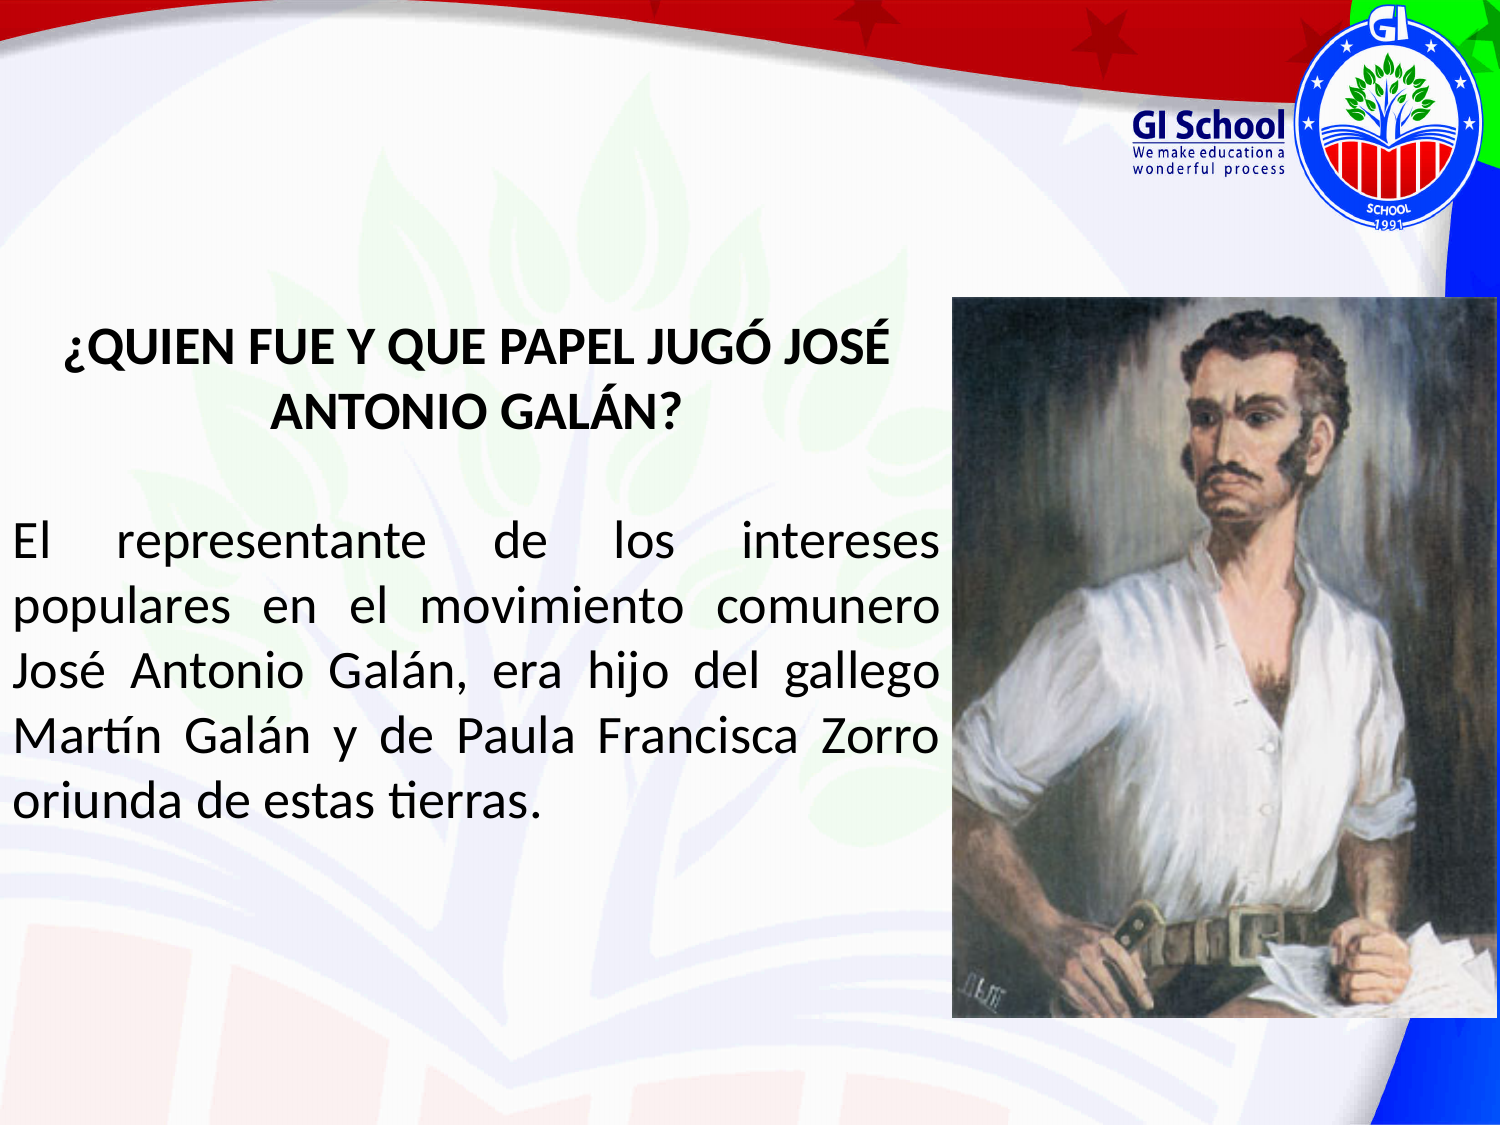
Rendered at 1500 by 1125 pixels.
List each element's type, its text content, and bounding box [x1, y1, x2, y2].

text_box ¿QUIEN FUE Y QUE PAPEL JUGÓ JOSÉ ANTONIO GALÁN? El representante de los intereses populares en el movimiento comunero José Antonio Galán, era hijo del gallego Martín Galán y de Paula Francisca Zorro oriunda de estas tierras. [0, 302, 947, 837]
picture [0, 0, 1500, 1125]
